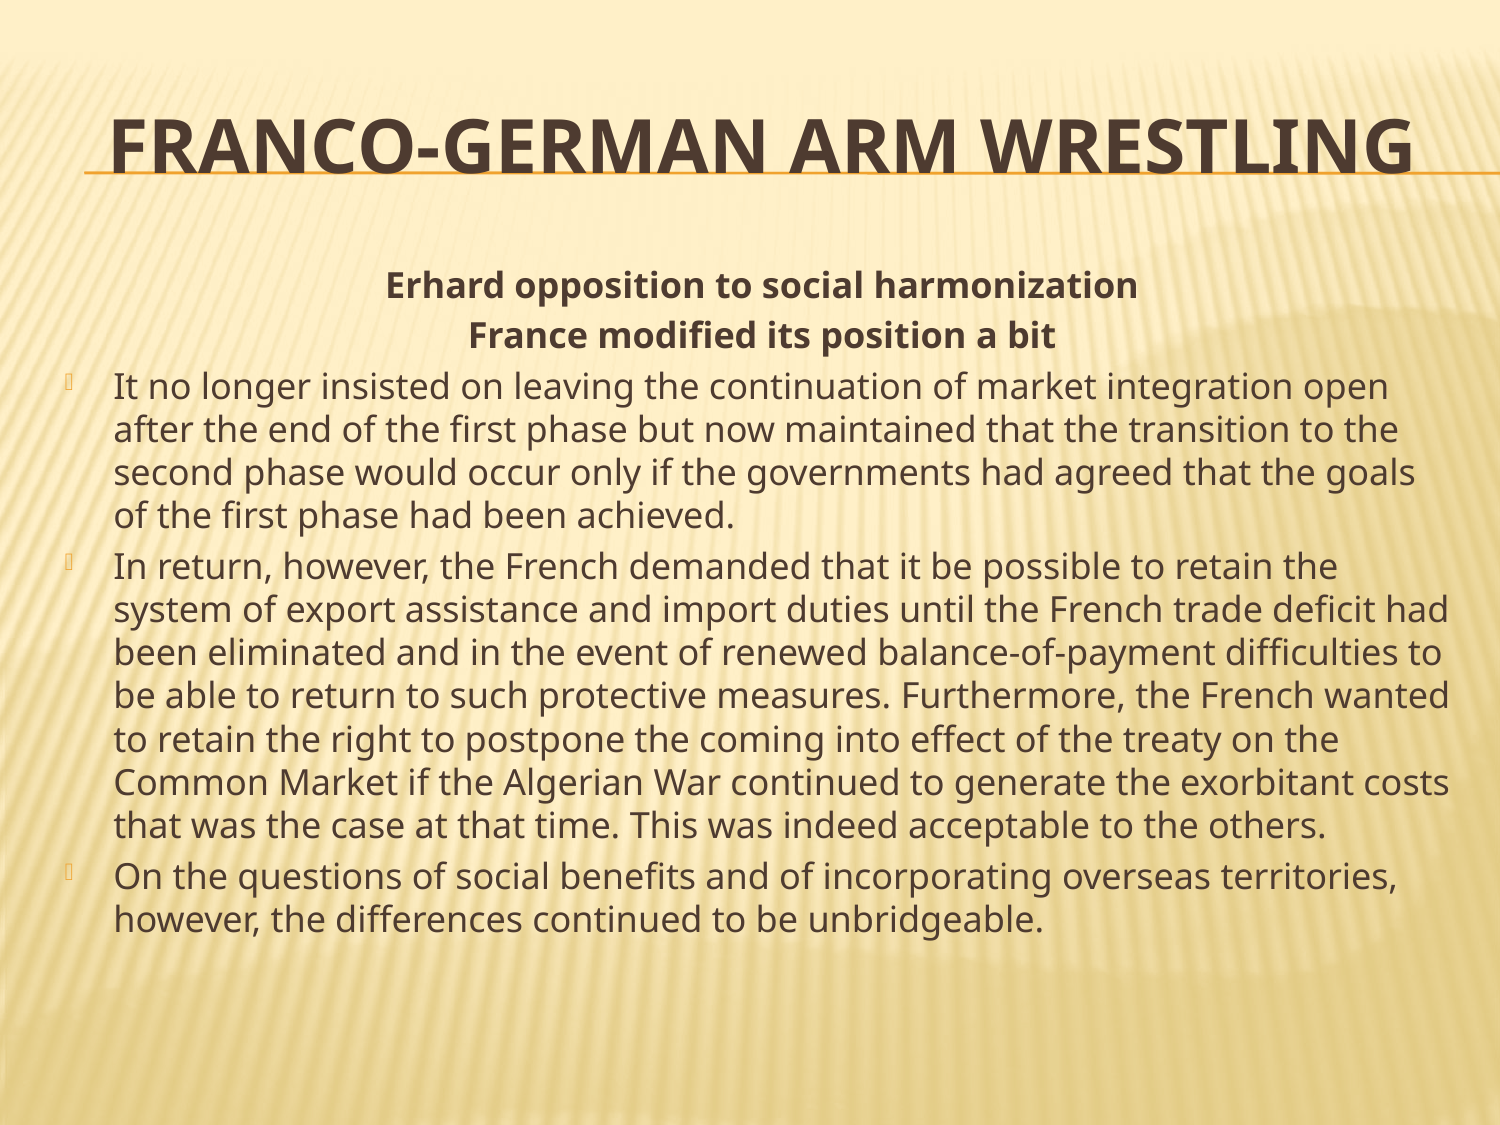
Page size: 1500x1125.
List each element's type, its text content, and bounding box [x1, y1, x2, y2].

list Erhard opposition to social harmonization France modified its position a bit It no longer insisted on leaving the continuation of market integration open after the end of the first phase but now maintained that the transition to the second phase would occur only if the governments had agreed that the goals of the first phase had been achieved. In return, however, the French demanded that it be possible to retain the system of export assistance and import duties until the French trade deficit had been eliminated and in the event of renewed balance-of-payment difficulties to be able to return to such protective measures. Furthermore, the French wanted to retain the right to postpone the coming into effect of the treaty on the Common Market if the Algerian War continued to generate the exorbitant costs that was the case at that time. This was indeed acceptable to the others. On the questions of social benefits and of incorporating overseas territories, however, the differences continued to be unbridgeable. [50, 254, 1475, 998]
title FRANCO-GERMAN ARM WRESTLING [50, 75, 1475, 213]
